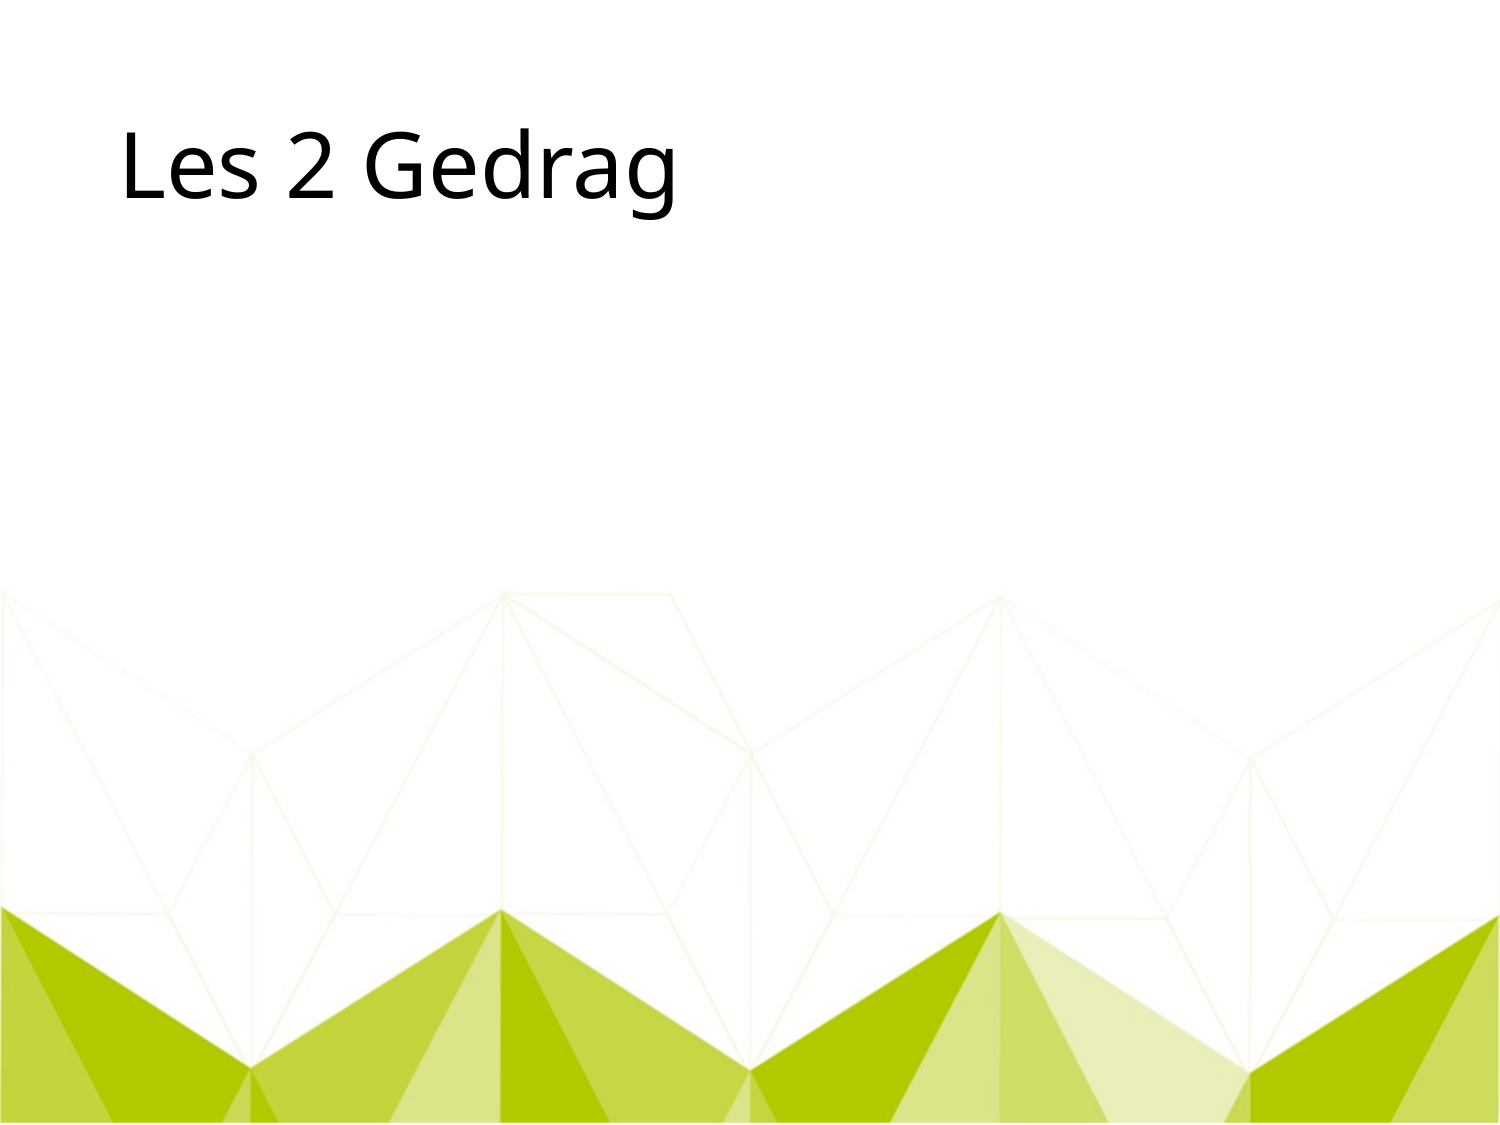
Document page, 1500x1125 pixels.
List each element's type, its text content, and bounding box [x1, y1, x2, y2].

picture [0, 0, 1500, 1125]
title Les 2 Gedrag [103, 59, 1397, 278]
